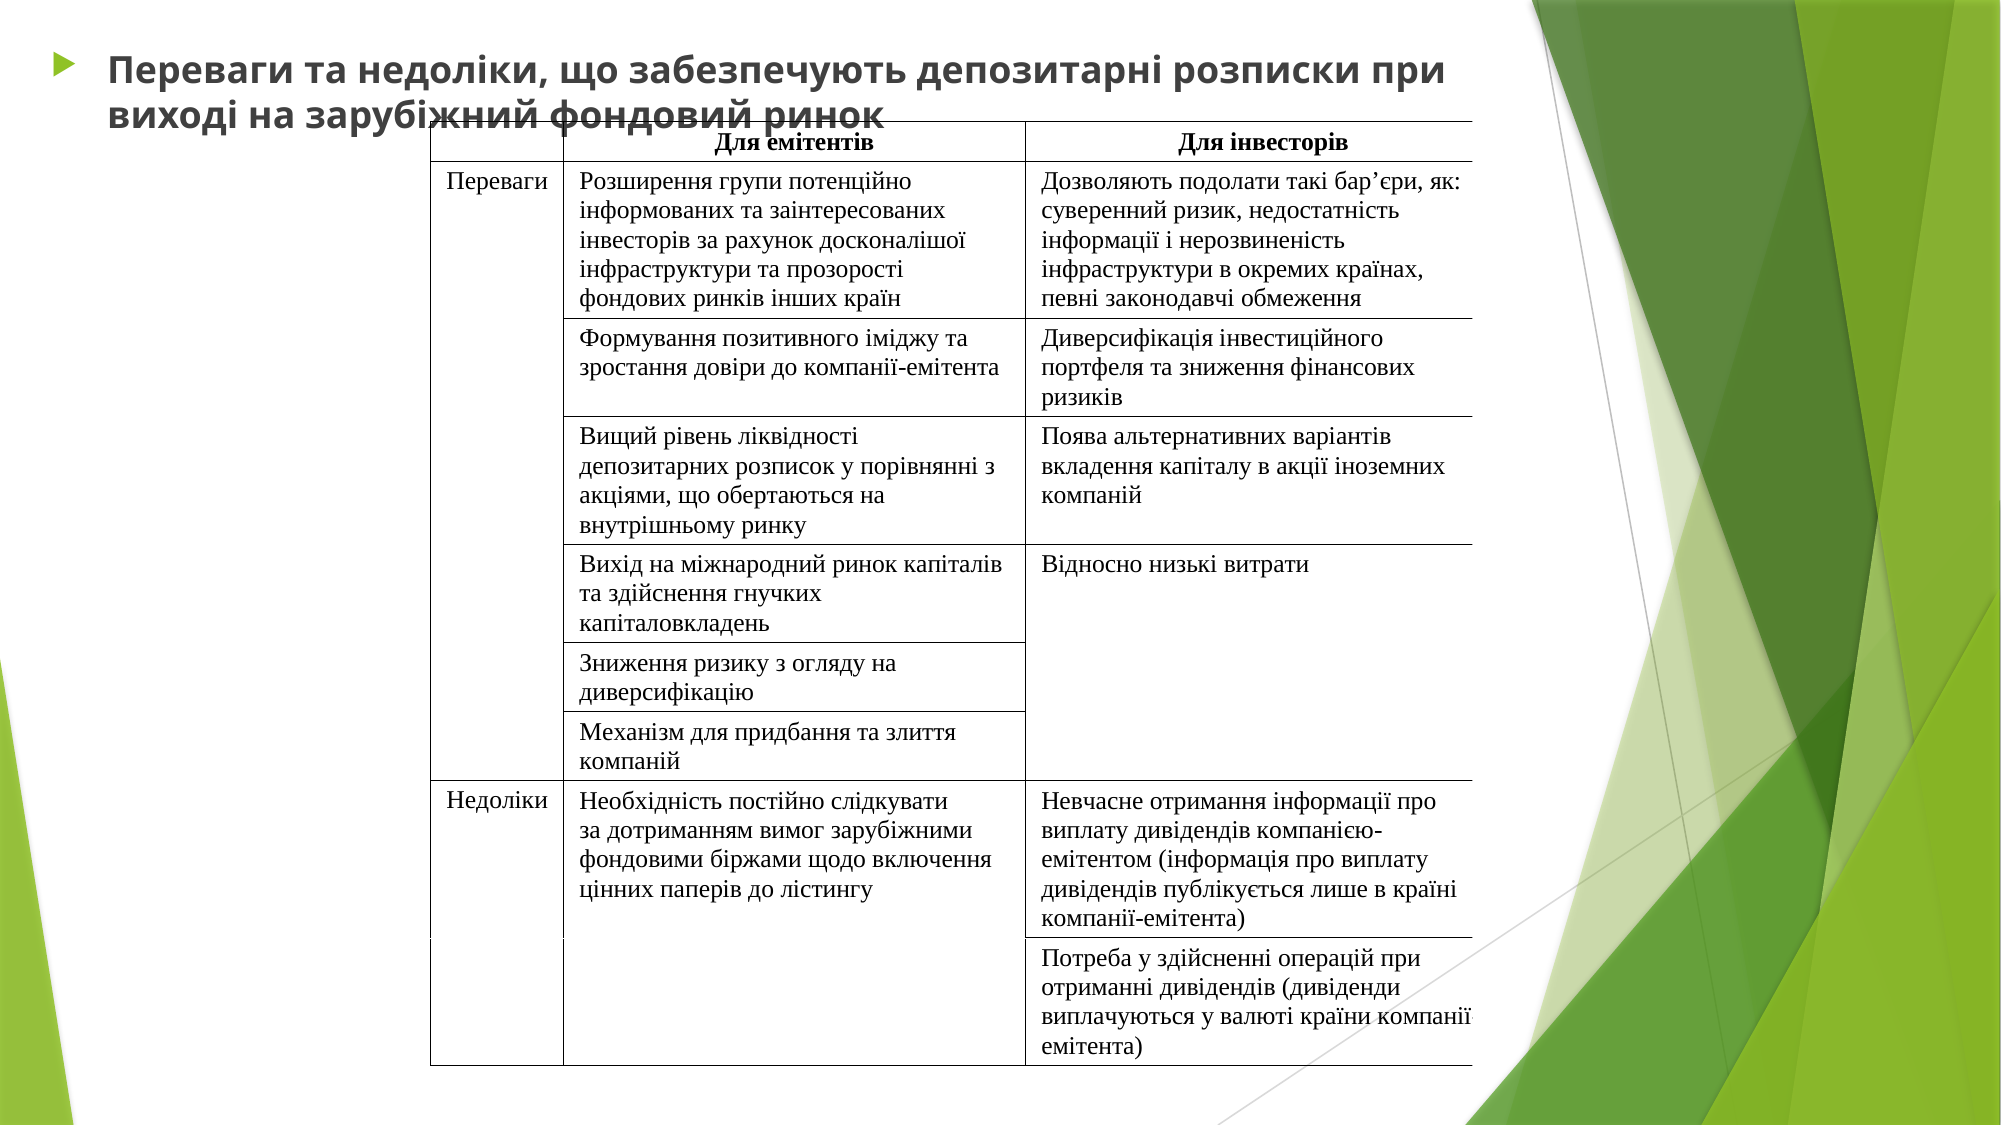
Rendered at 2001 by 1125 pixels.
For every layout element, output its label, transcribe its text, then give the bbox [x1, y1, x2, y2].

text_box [420, 120, 1473, 1104]
list Переваги та недоліки, що забезпечують депозитарні розписки при виході на зарубіжний фондовий ринок [35, 38, 1599, 1073]
